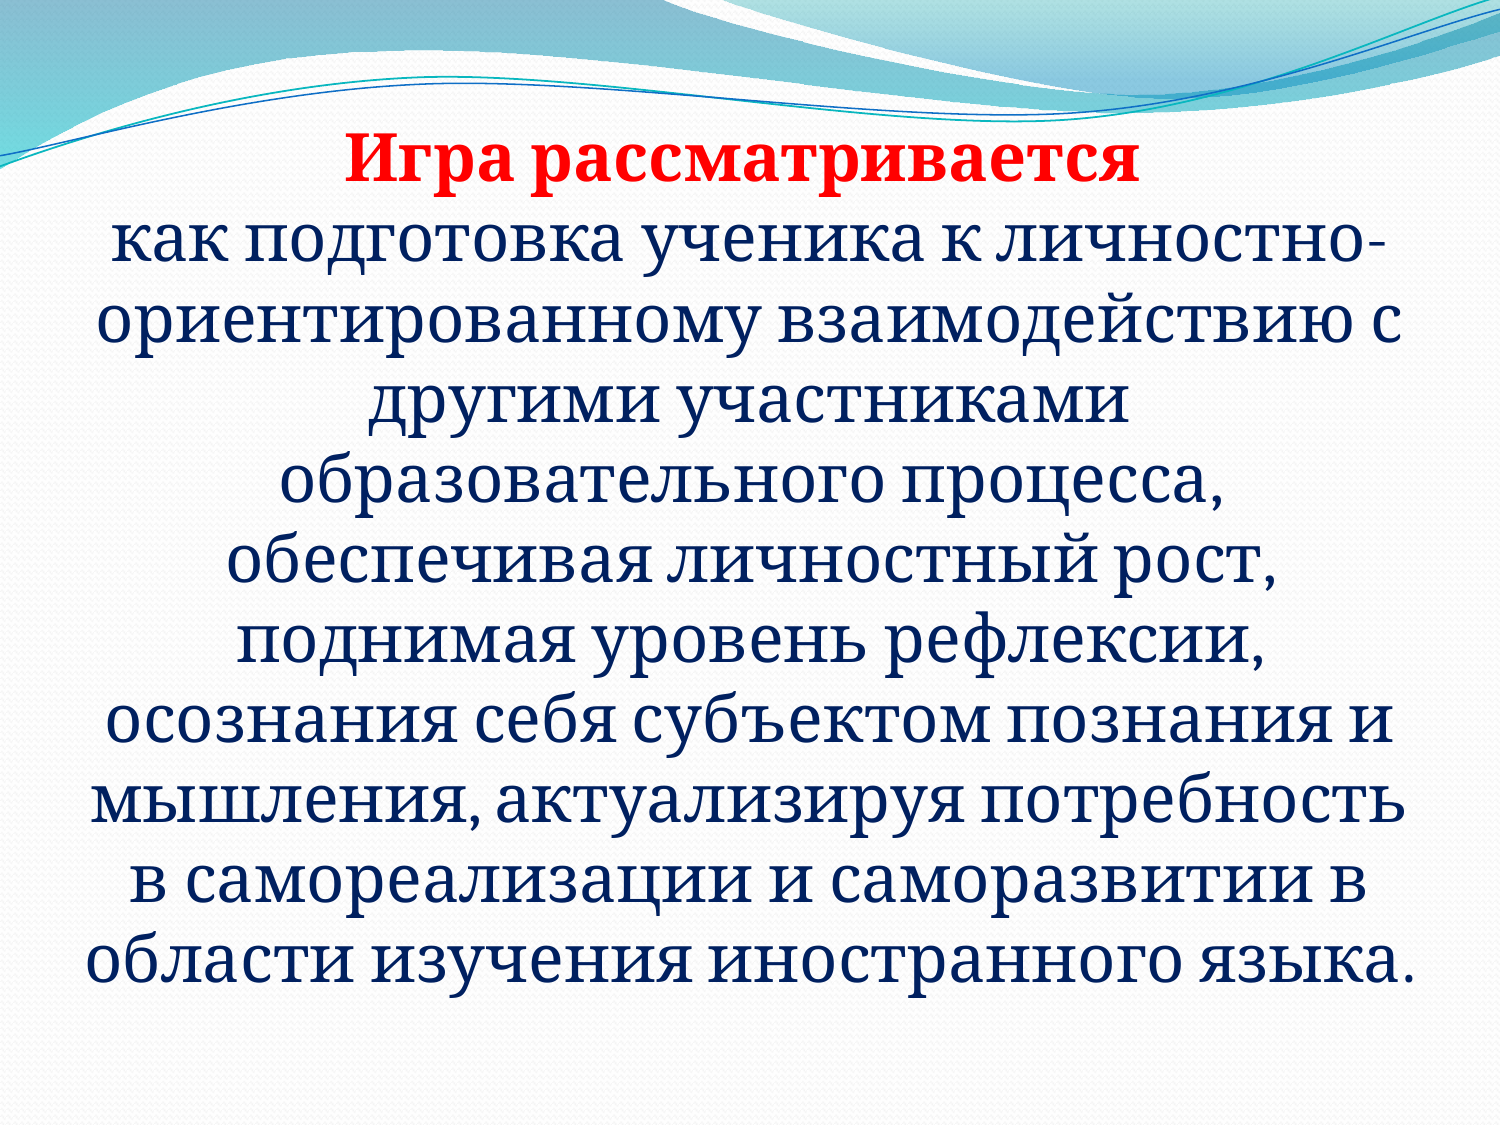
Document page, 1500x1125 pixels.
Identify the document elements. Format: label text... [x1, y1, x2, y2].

title Игра рассматривается как подготовка ученика к личностно-ориентированному взаимодействию с другими участниками образовательного процесса, обеспечивая личностный рост, поднимая уровень рефлексии, осознания себя субъектом познания и мышления, актуализируя потребность в самореализации и саморазвитии в области изучения иностранного языка. [75, 45, 1425, 997]
